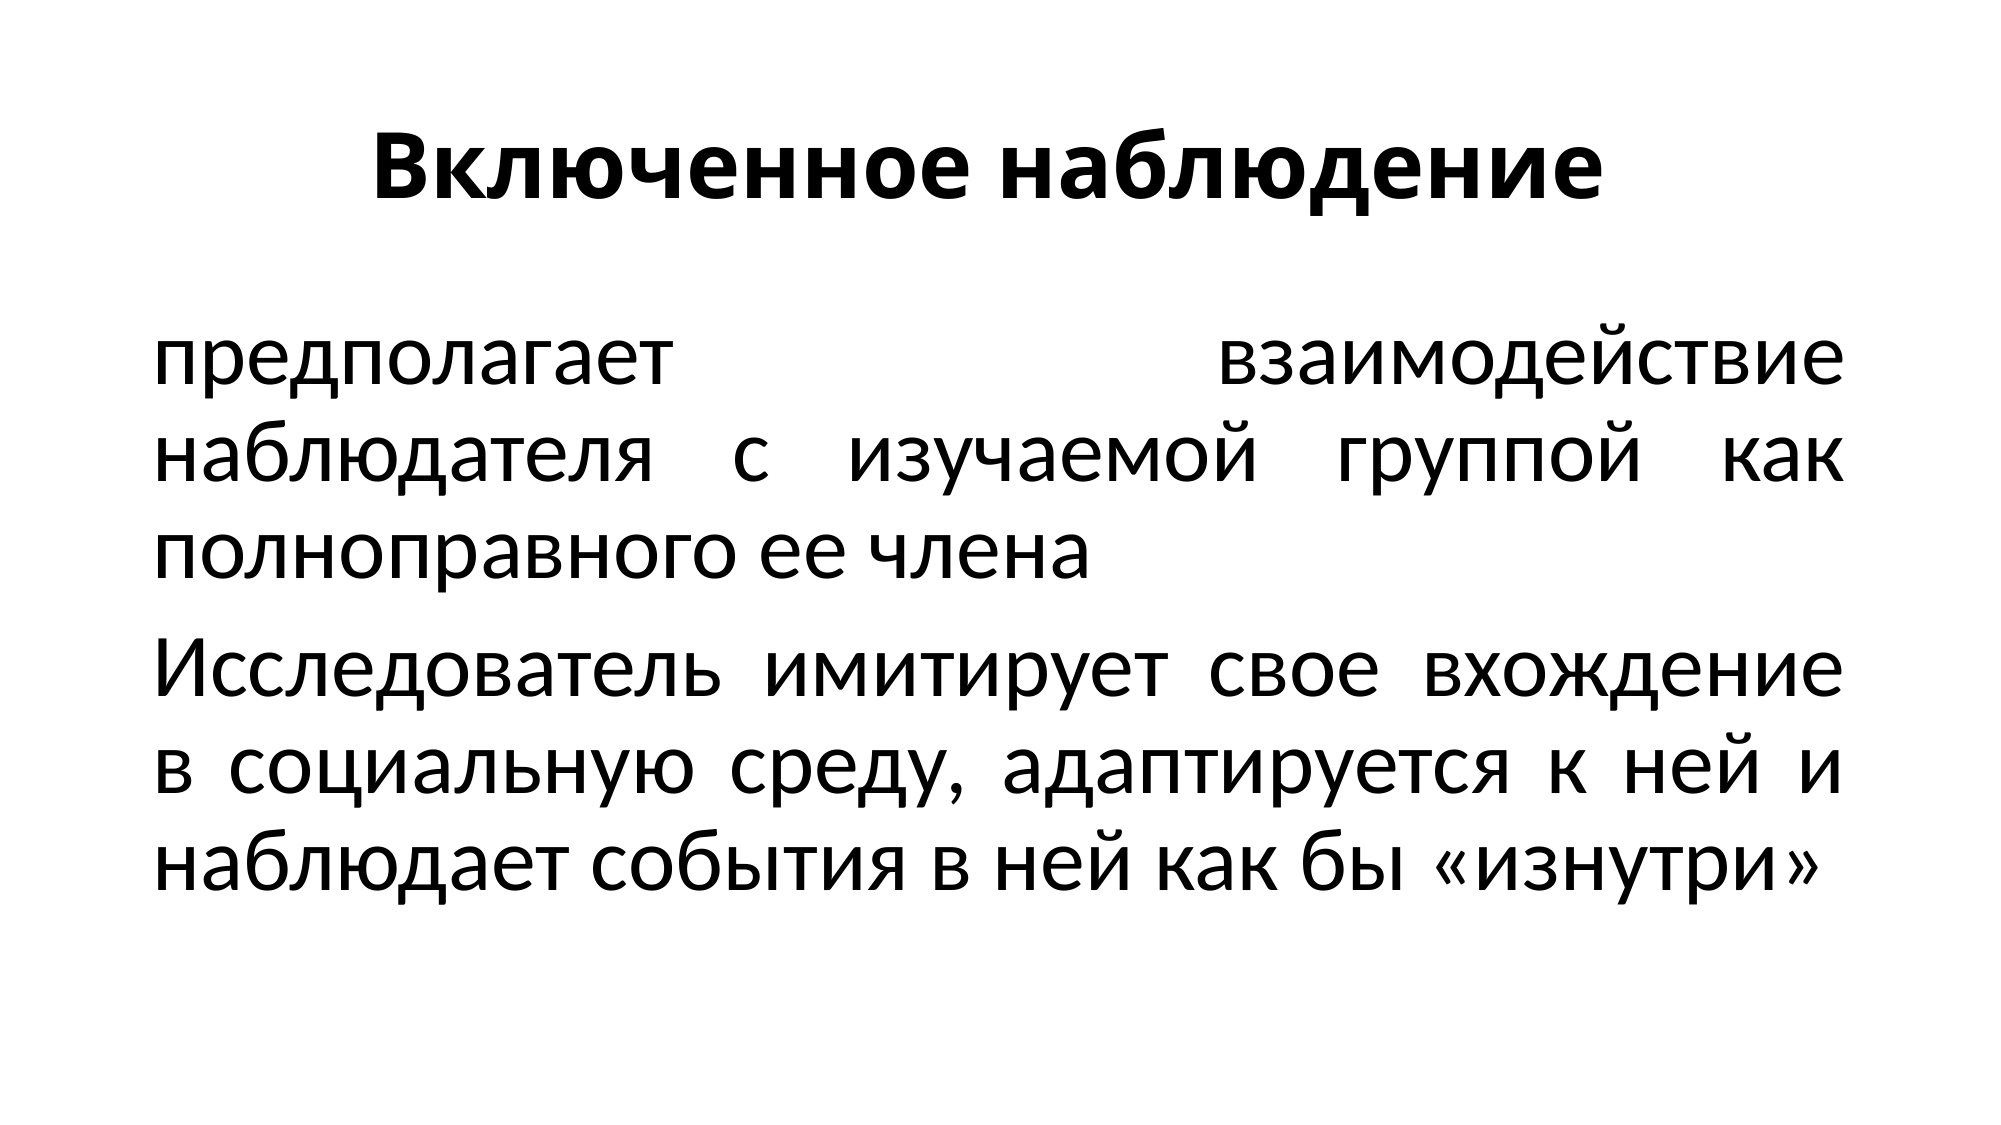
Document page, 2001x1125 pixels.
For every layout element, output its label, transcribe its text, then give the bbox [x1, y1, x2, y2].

list предполагает взаимодействие наблюдателя с изучаемой группой как полноправного ее члена Исследователь имитирует свое вхождение в социальную среду, адаптируется к ней и наблюдает события в ней как бы «изнутри» [137, 299, 1863, 1014]
title Включенное наблюдение [137, 59, 1863, 278]
